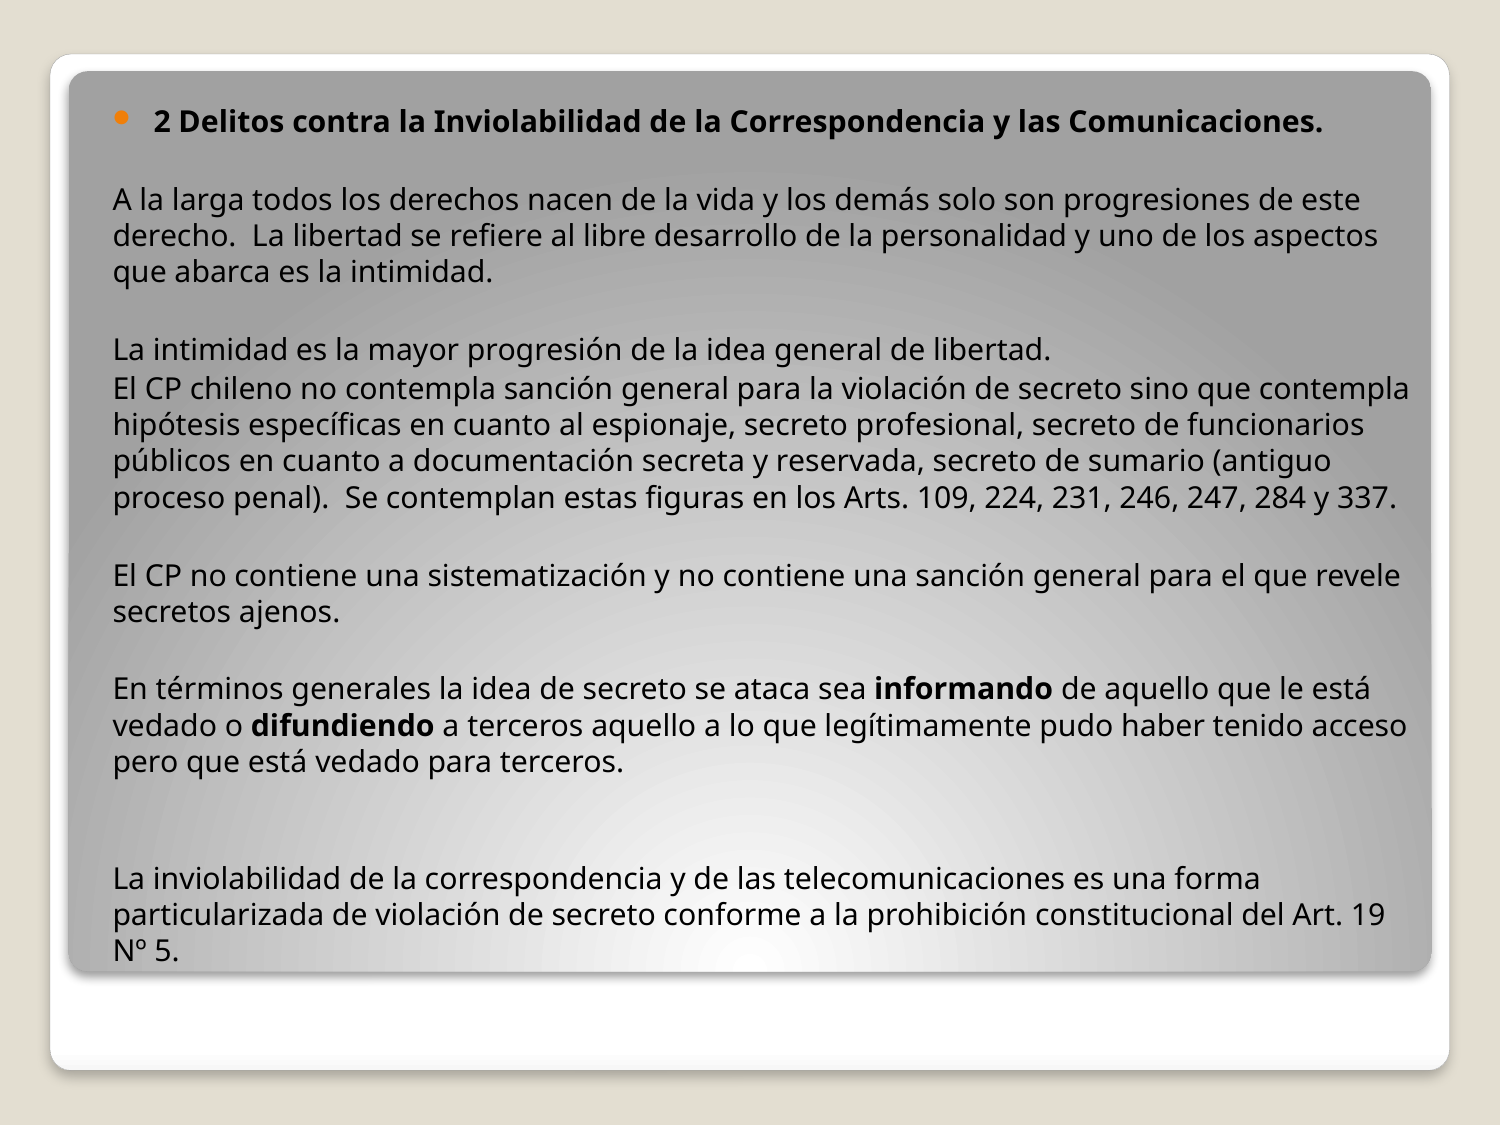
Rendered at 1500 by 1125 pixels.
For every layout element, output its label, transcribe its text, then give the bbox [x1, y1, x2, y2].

list 2 Delitos contra la Inviolabilidad de la Correspondencia y las Comunicaciones. A la larga todos los derechos nacen de la vida y los demás solo son progresiones de este derecho. La libertad se refiere al libre desarrollo de la personalidad y uno de los aspectos que abarca es la intimidad. La intimidad es la mayor progresión de la idea general de libertad. El CP chileno no contempla sanción general para la violación de secreto sino que contempla hipótesis específicas en cuanto al espionaje, secreto profesional, secreto de funcionarios públicos en cuanto a documentación secreta y reservada, secreto de sumario (antiguo proceso penal). Se contemplan estas figuras en los Arts. 109, 224, 231, 246, 247, 284 y 337. El CP no contiene una sistematización y no contiene una sanción general para el que revele secretos ajenos. En términos generales la idea de secreto se ataca sea informando de aquello que le está vedado o difundiendo a terceros aquello a lo que legítimamente pudo haber tenido acceso pero que está vedado para terceros. La inviolabilidad de la correspondencia y de las telecomunicaciones es una forma particularizada de violación de secreto conforme a la prohibición constitucional del Art. 19 Nº 5. [82, 86, 1425, 1035]
